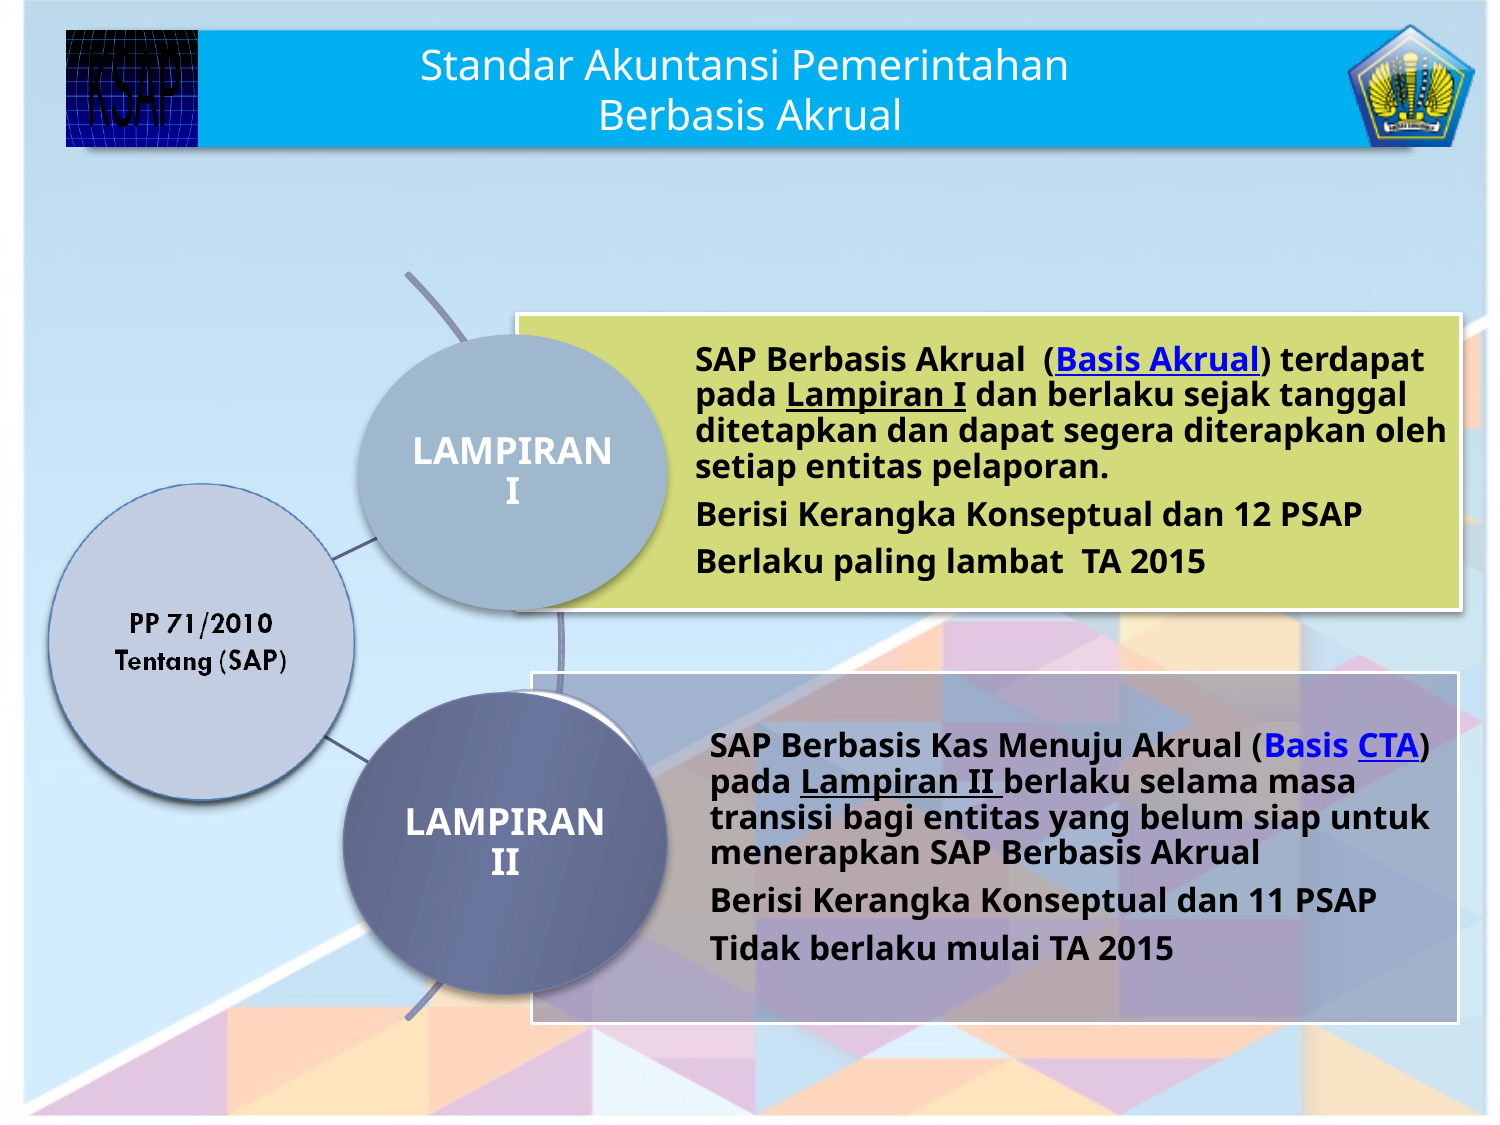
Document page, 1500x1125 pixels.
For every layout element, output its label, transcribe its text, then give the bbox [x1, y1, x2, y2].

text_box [0, 281, 1265, 1014]
title Standar Akuntansi Pemerintahan Berbasis Akrual [198, 30, 1342, 147]
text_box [398, 253, 1474, 1039]
picture [1347, 24, 1476, 148]
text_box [65, 30, 198, 147]
